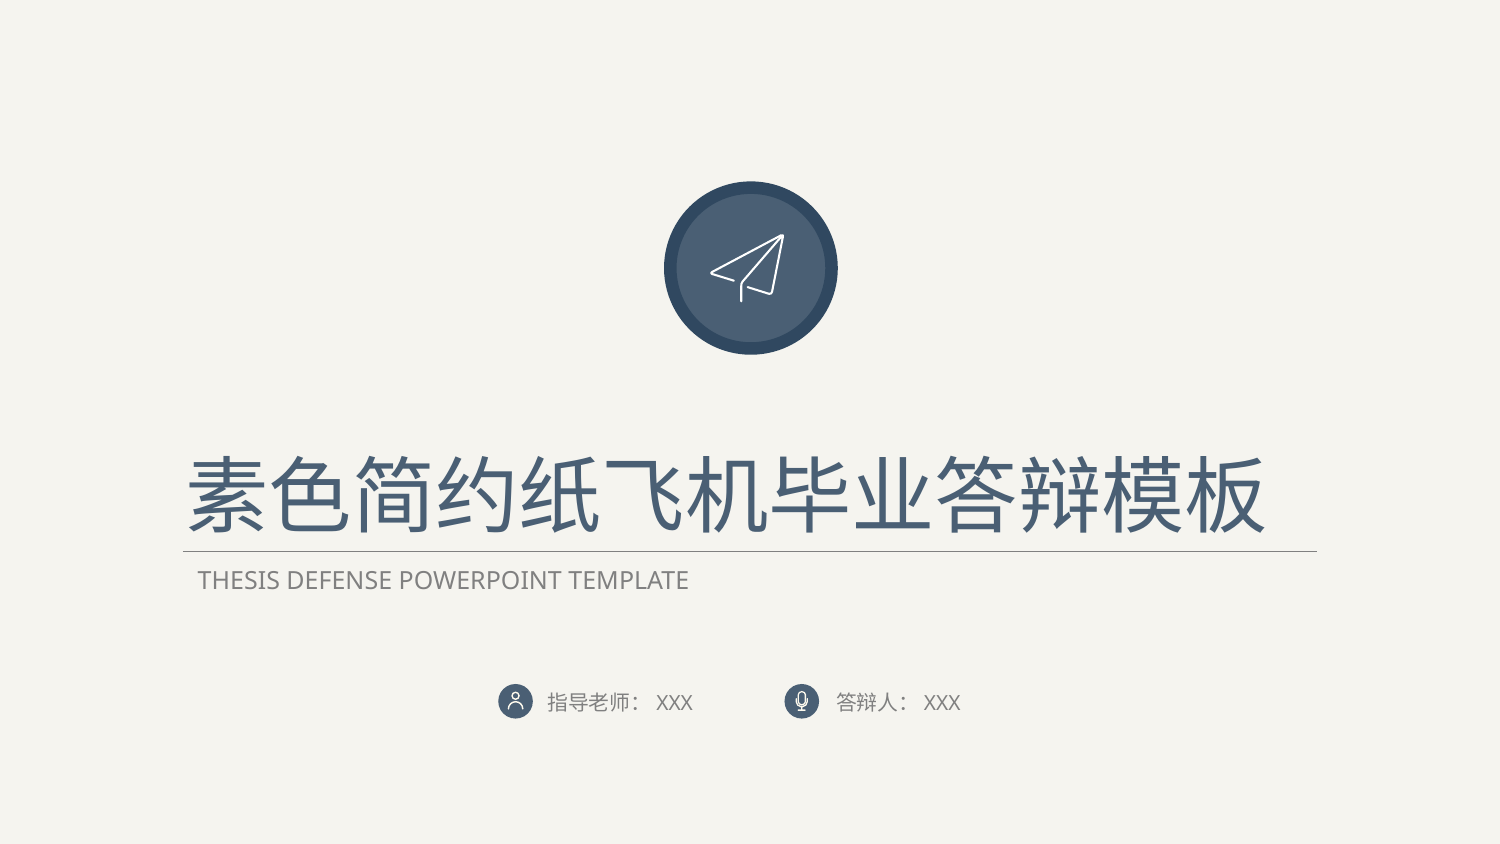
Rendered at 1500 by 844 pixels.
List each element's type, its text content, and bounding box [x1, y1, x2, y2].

text_box 答辩人：XXX [821, 682, 976, 722]
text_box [670, 187, 832, 349]
text_box THESIS DEFENSE POWERPOINT TEMPLATE [182, 563, 1317, 597]
text_box 素色简约纸飞机毕业答辩模板 [171, 435, 1329, 551]
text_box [497, 683, 534, 719]
text_box 指导老师：XXX [532, 682, 708, 722]
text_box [784, 683, 820, 719]
